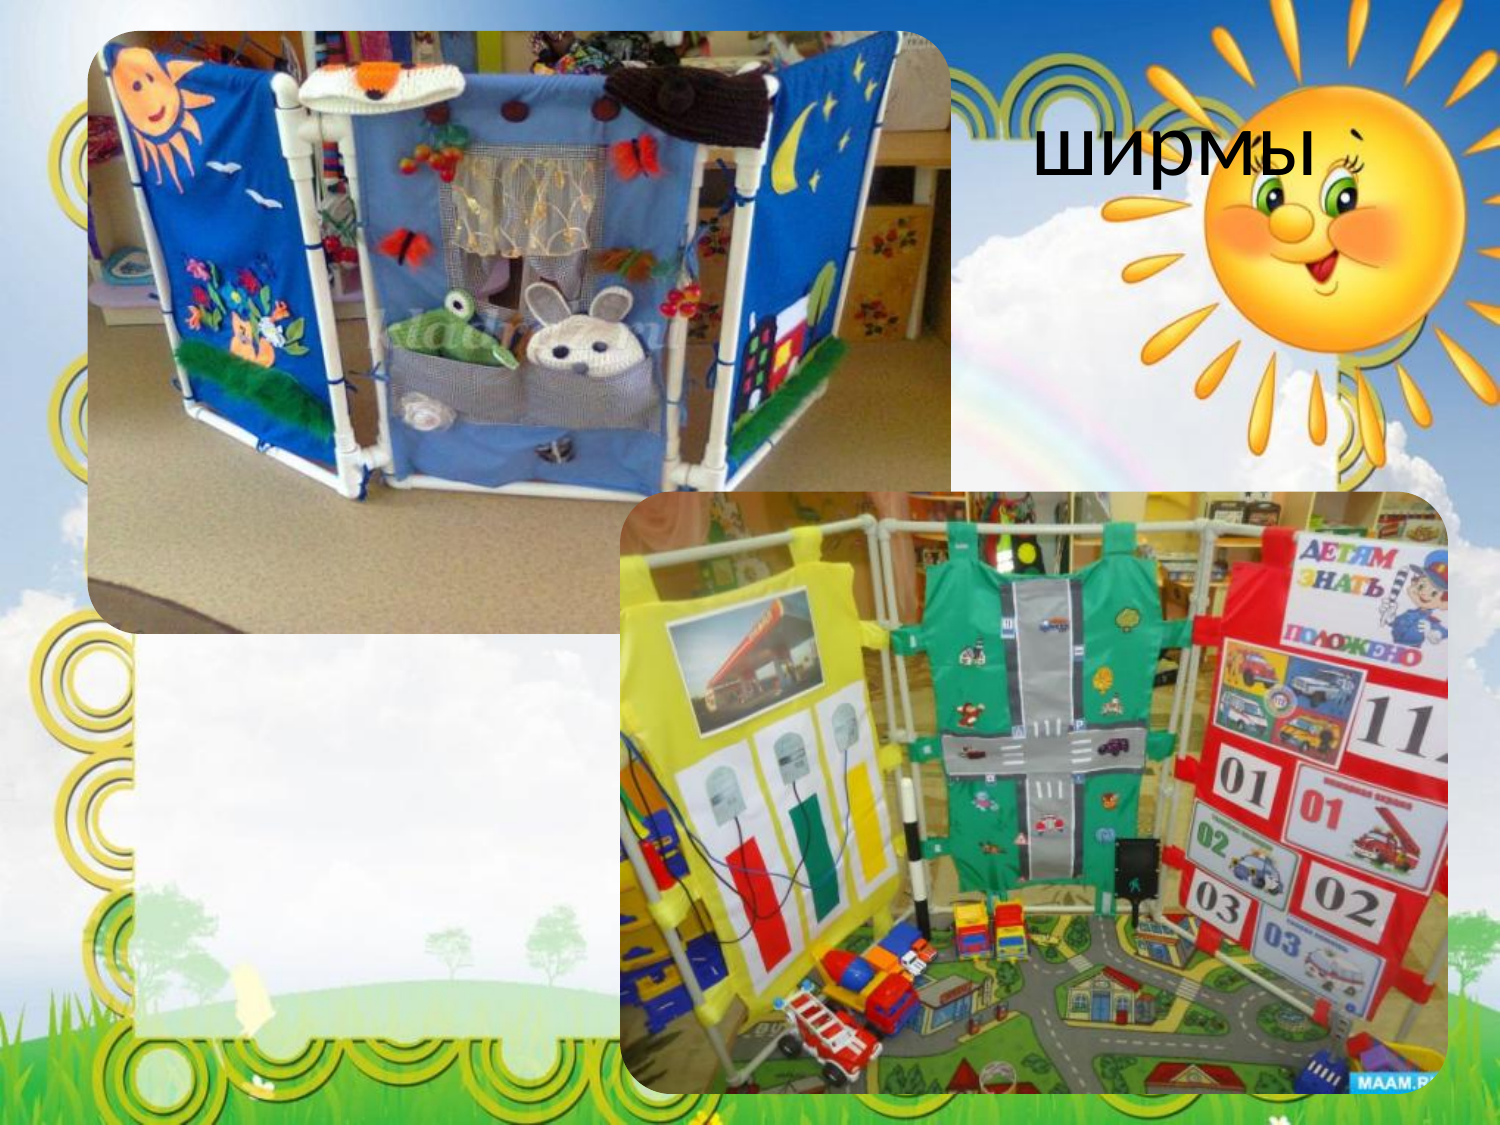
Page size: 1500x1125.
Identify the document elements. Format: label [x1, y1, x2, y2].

picture [0, 0, 1500, 1125]
list [619, 491, 1449, 1095]
list [87, 30, 952, 635]
